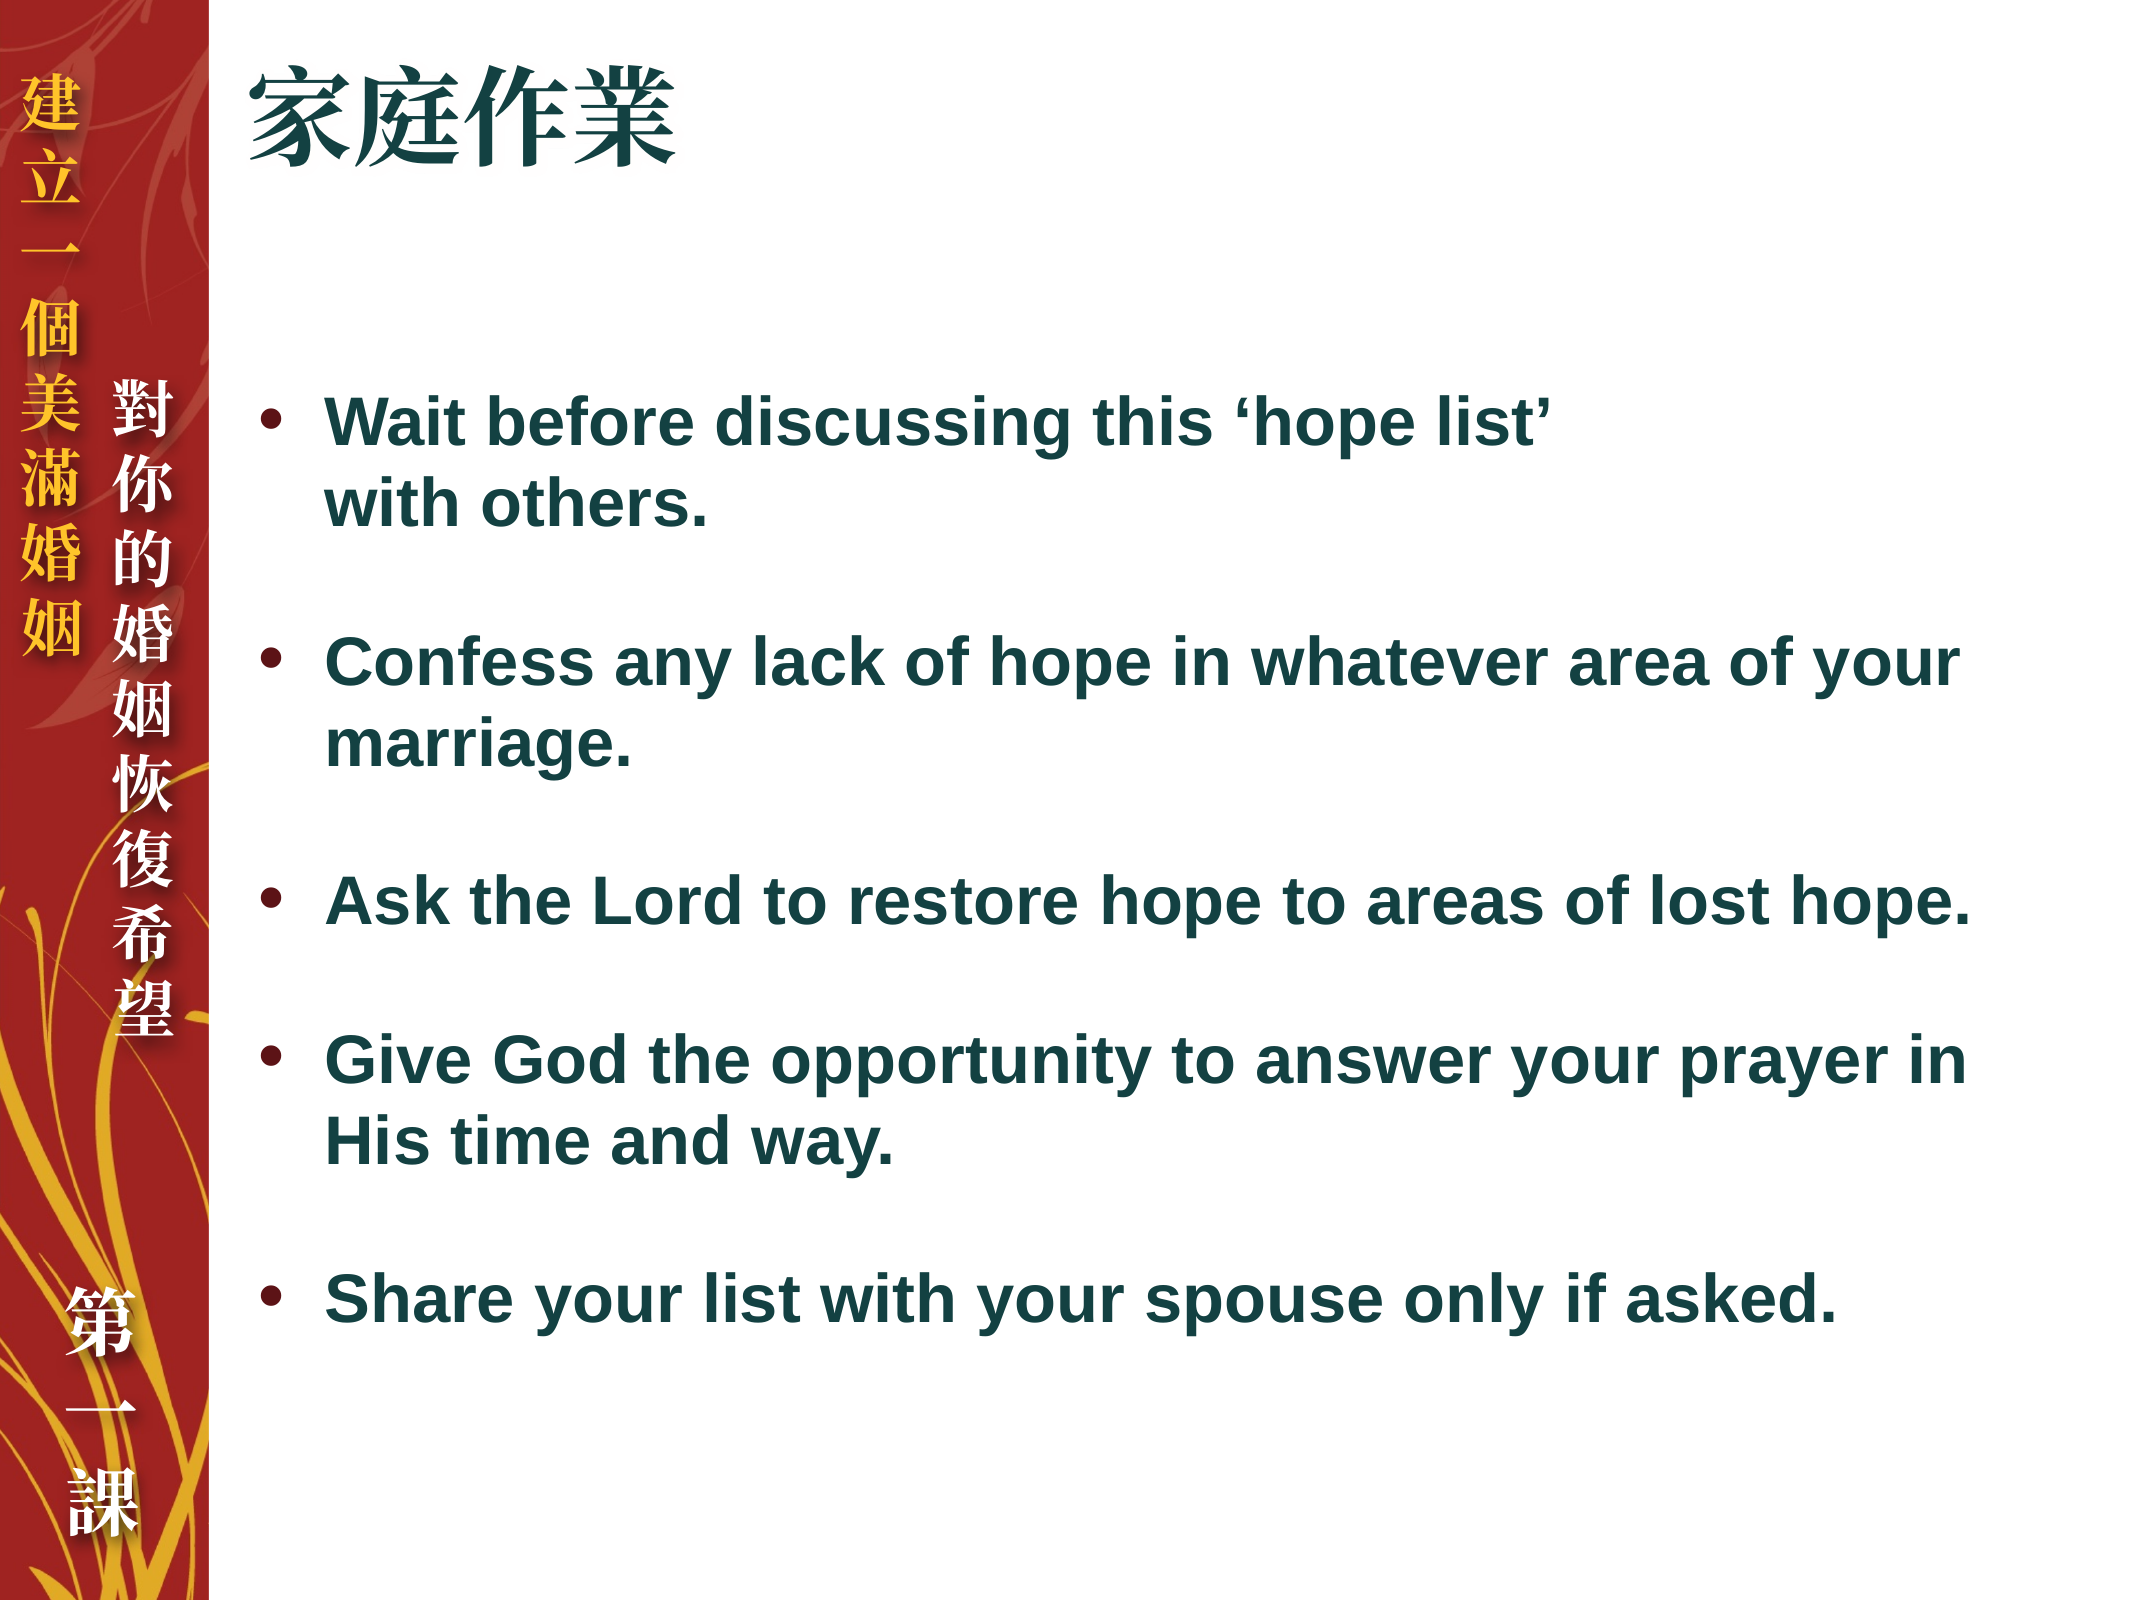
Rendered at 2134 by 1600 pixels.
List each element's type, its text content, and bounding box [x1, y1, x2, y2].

picture [0, 0, 208, 1600]
title 家庭作業 [245, 0, 1605, 230]
list Wait before discussing this ‘hope list’ with others. Confess any lack of hope in whatever area of your marriage. Ask the Lord to restore hope to areas of lost hope. Give God the opportunity to answer your prayer in His time and way. Share your list with your spouse only if asked. [247, 228, 2011, 1486]
